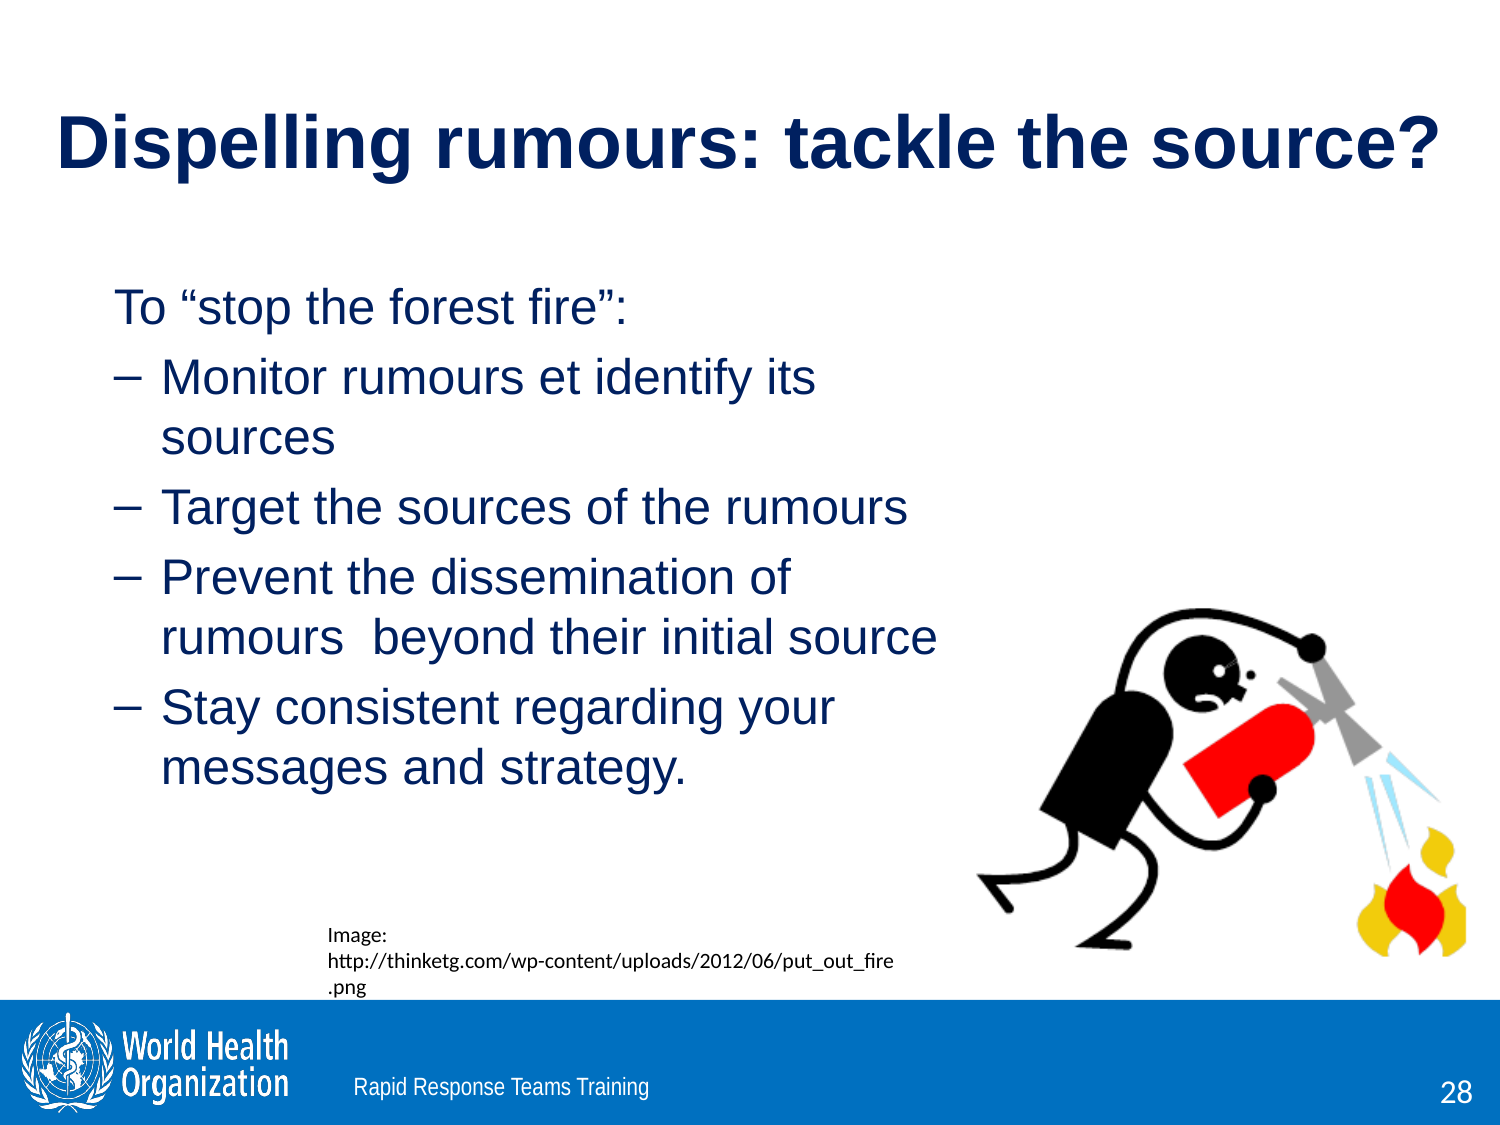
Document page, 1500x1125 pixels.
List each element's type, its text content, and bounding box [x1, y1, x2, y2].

picture [975, 596, 1486, 982]
picture [21, 1012, 288, 1113]
title Dispelling rumours: tackle the source? [29, 45, 1471, 233]
text_box Image: http://thinketg.com/wp-content/uploads/2012/06/put_out_fire.png [312, 912, 915, 1007]
list To “stop the forest fire”: Monitor rumours et identify its sources Target the sources of the rumours Prevent the dissemination of rumours beyond their initial source Stay consistent regarding your messages and strategy. [23, 267, 971, 1010]
